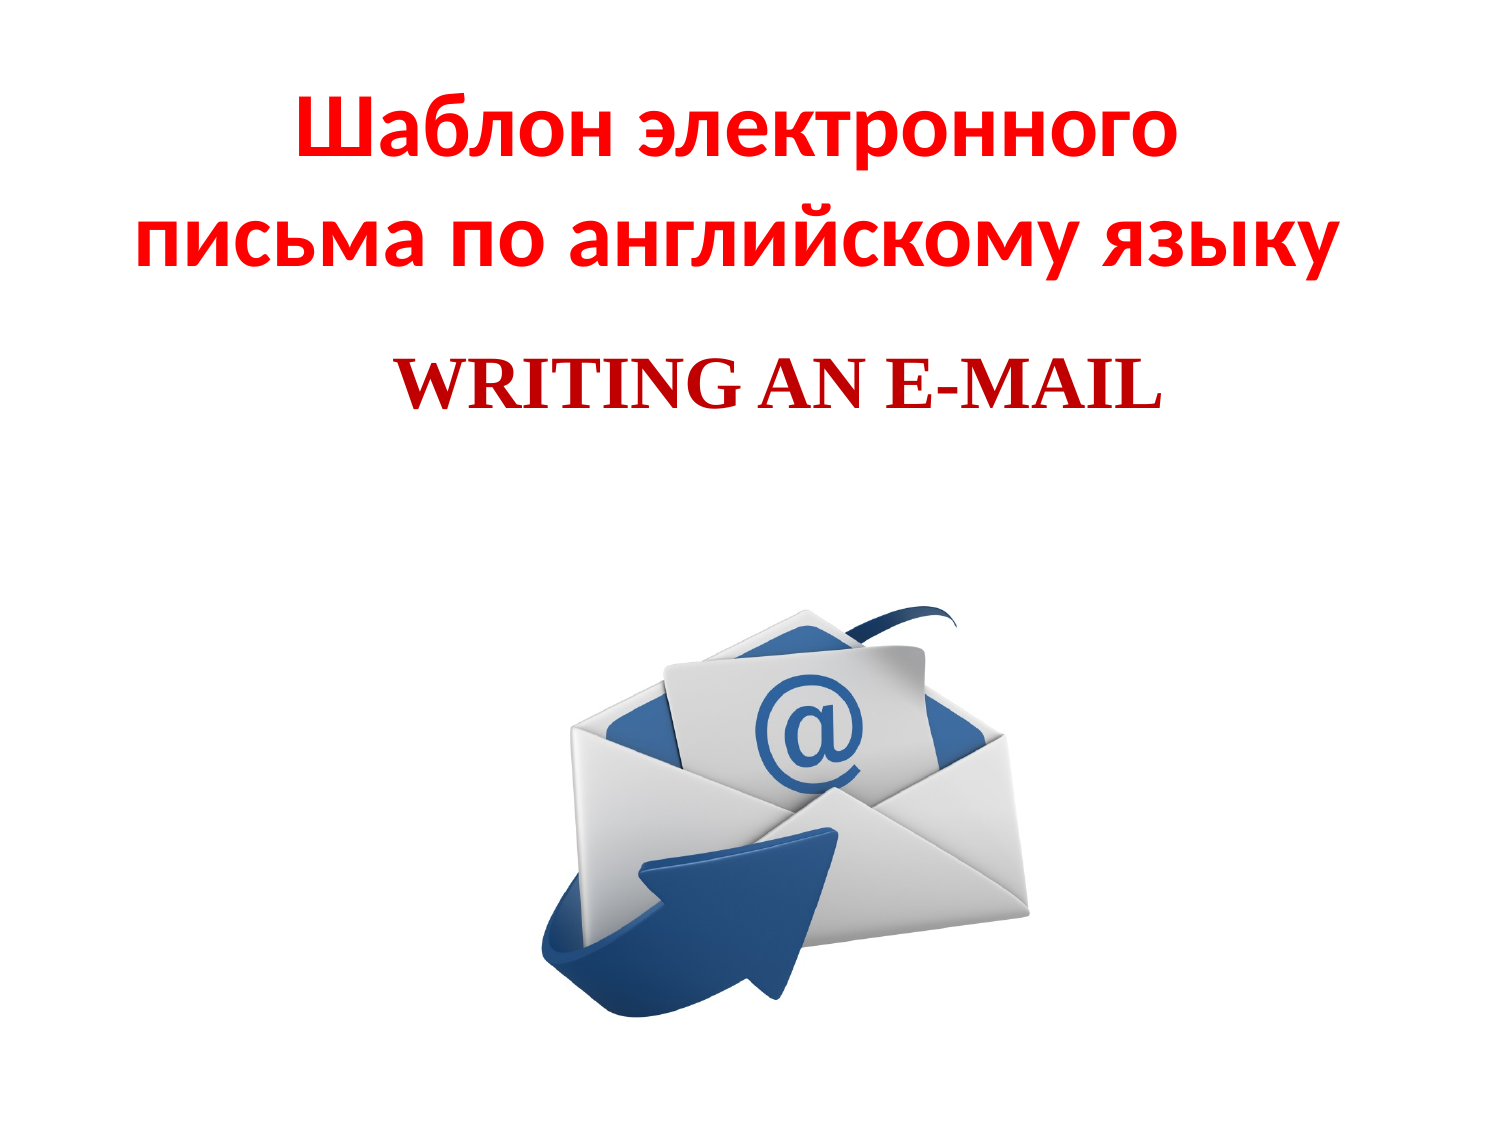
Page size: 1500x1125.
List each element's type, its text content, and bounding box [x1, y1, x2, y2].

subtitle Writing an e-mail [253, 326, 1304, 614]
picture [478, 585, 1080, 1037]
title Шаблон электронного письма по английскому языку [100, 54, 1376, 296]
